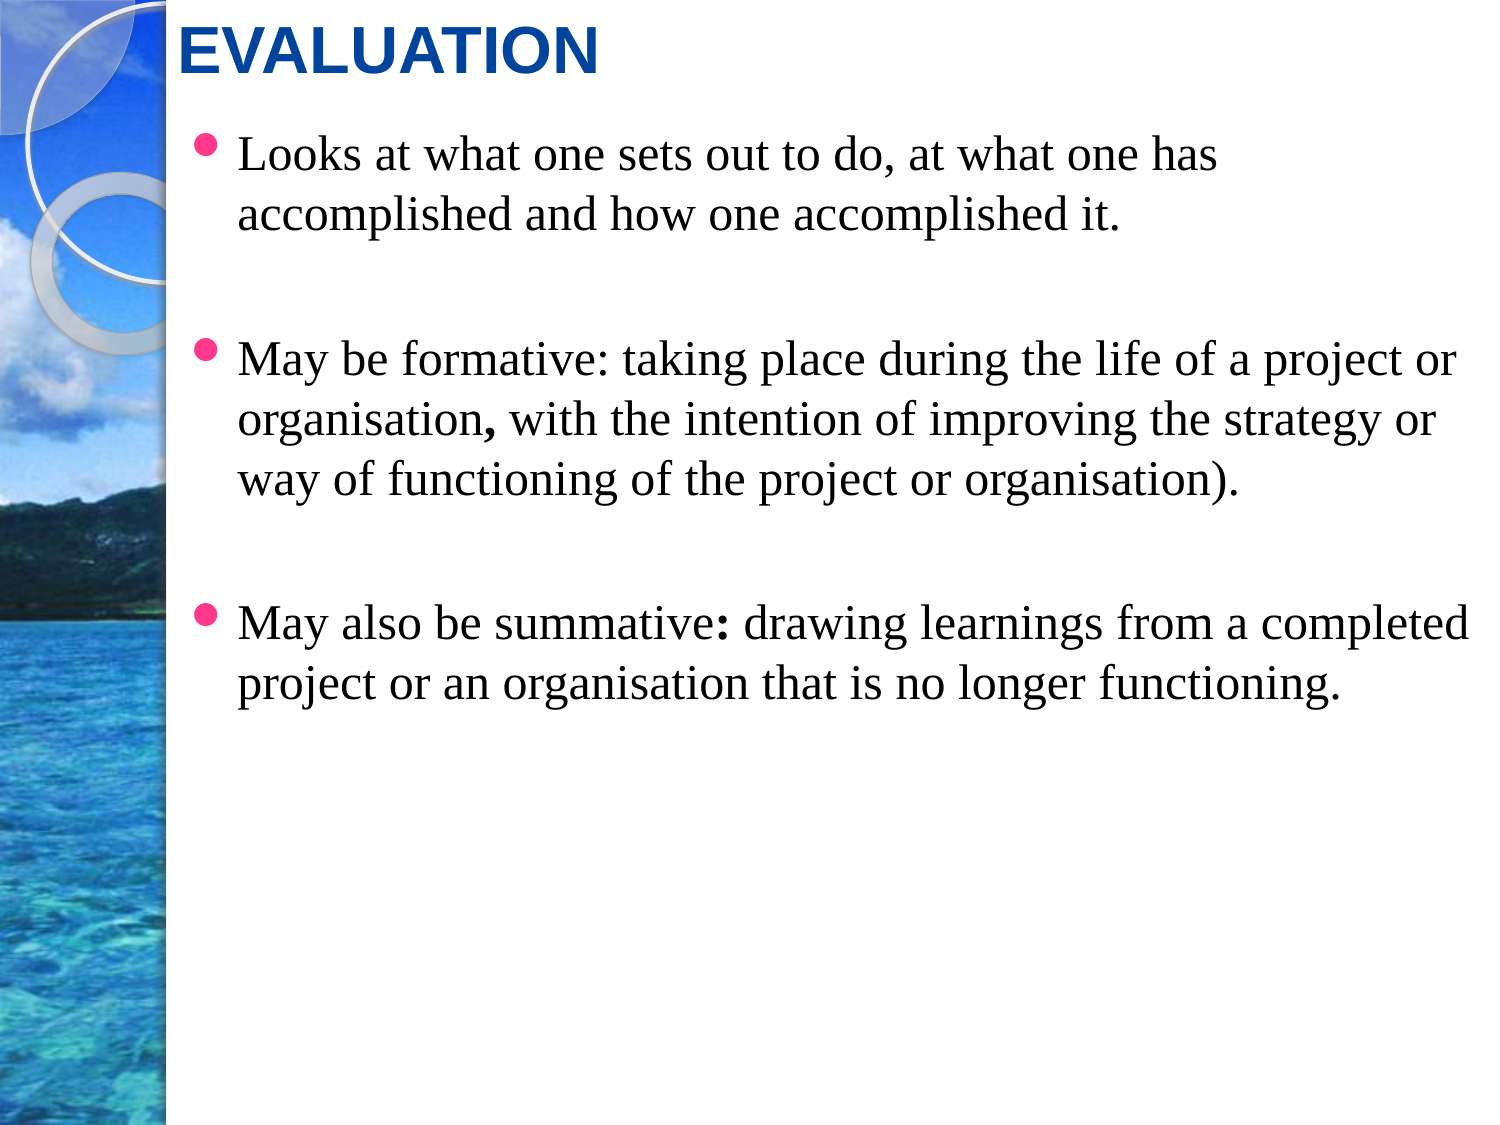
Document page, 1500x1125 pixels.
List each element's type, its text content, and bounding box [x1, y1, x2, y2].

list Looks at what one sets out to do, at what one has accomplished and how one accomplished it. May be formative: taking place during the life of a project or organisation, with the intention of improving the strategy or way of functioning of the project or organisation). May also be summative: drawing learnings from a completed project or an organisation that is no longer functioning. [162, 113, 1500, 900]
picture [32, 13, 160, 207]
picture [0, 134, 166, 1125]
picture [136, 0, 162, 4]
text_box EVALUATION [162, 0, 1500, 113]
picture [62, 195, 160, 280]
picture [53, 240, 160, 332]
